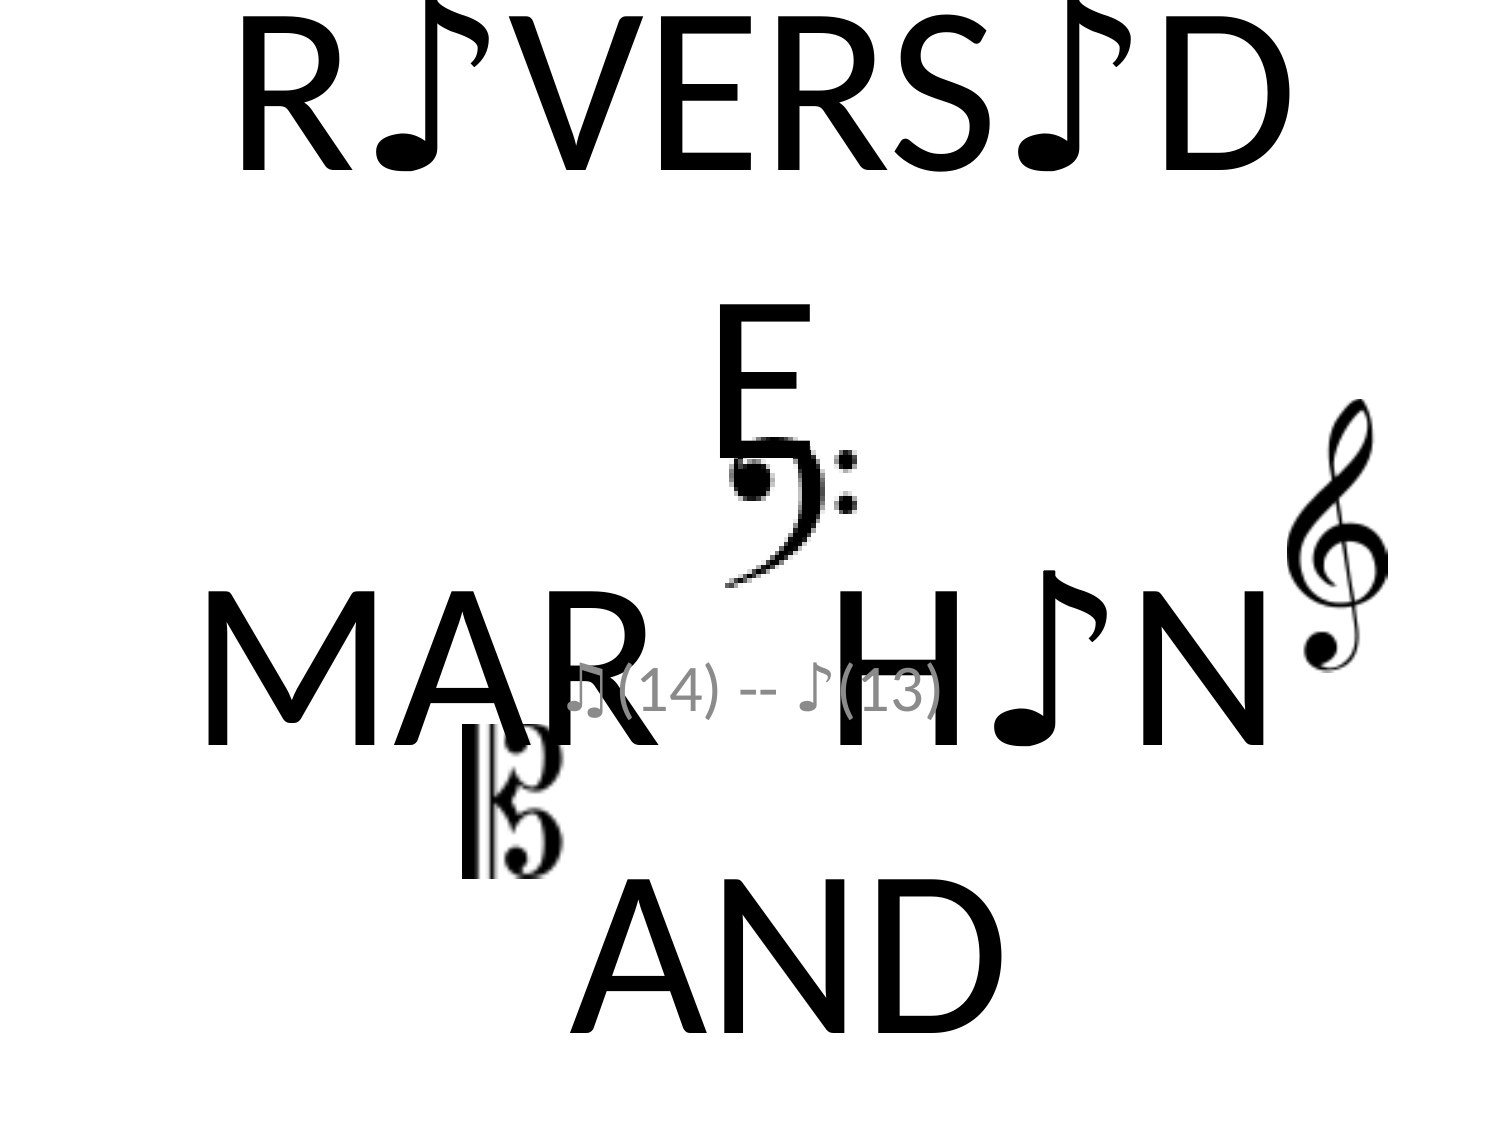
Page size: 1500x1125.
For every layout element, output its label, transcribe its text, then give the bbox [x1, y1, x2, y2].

picture [462, 724, 573, 879]
subtitle ♫(14) -- ♪(13) [225, 637, 1275, 925]
picture [1287, 399, 1388, 673]
title R♪VERS♪DE MAR H♪N AND [162, 87, 1363, 925]
picture [724, 437, 862, 588]
